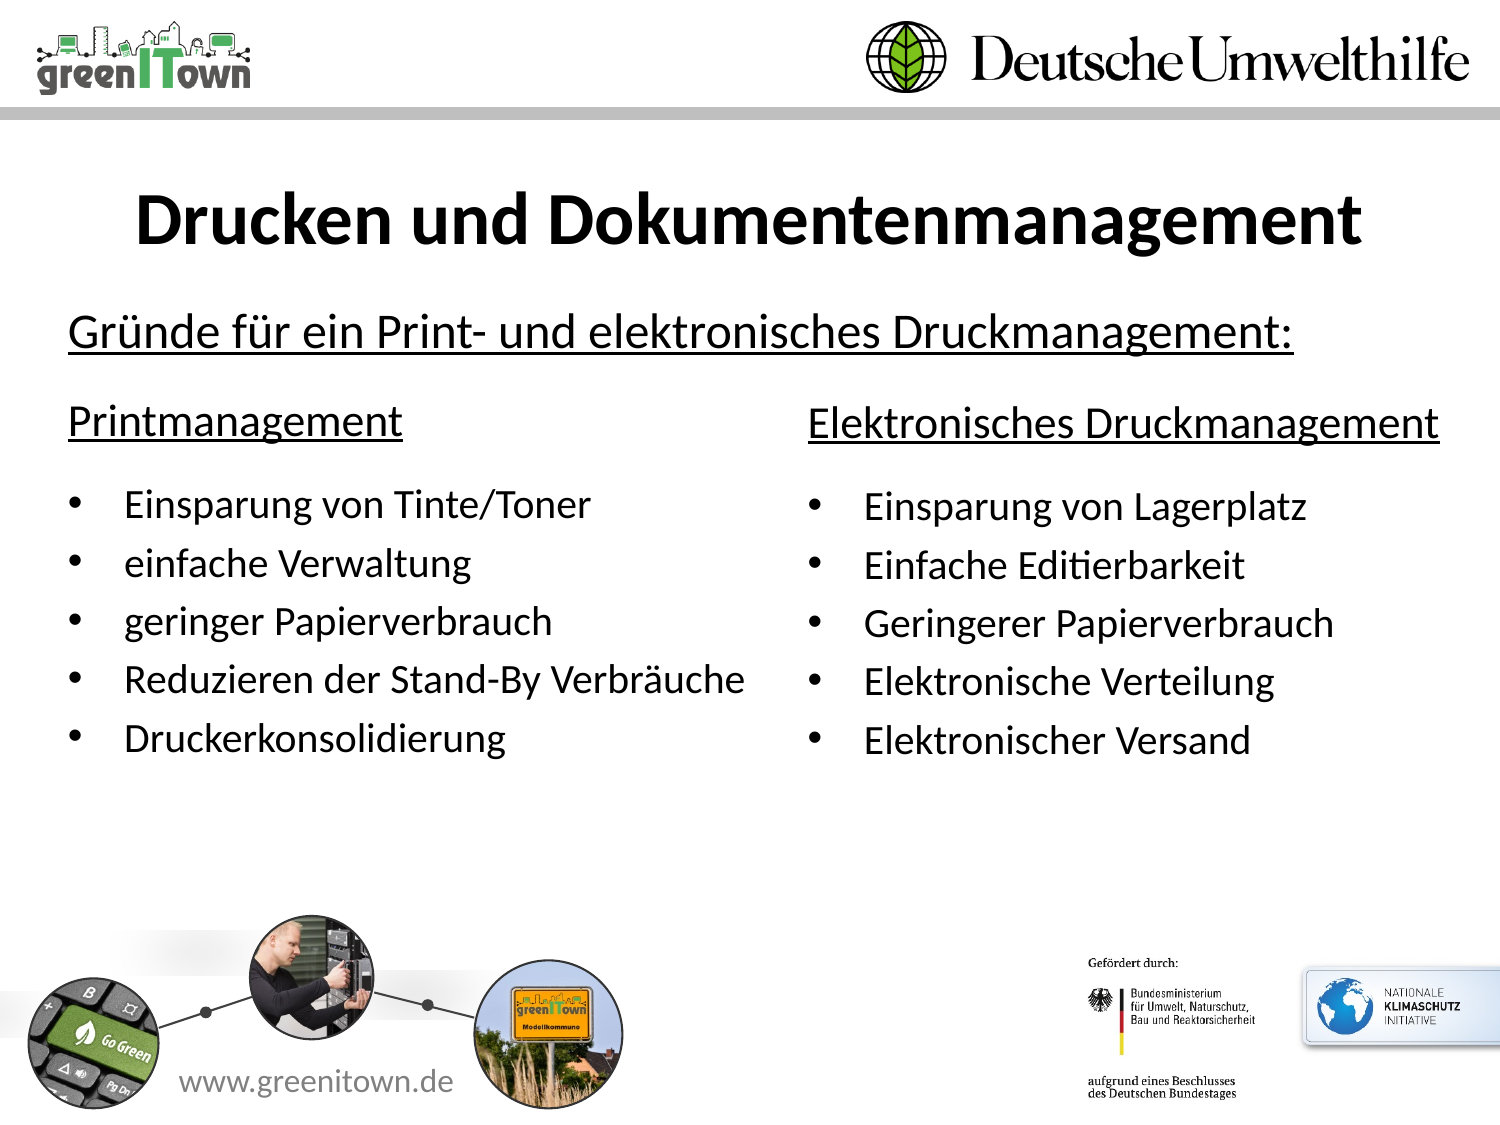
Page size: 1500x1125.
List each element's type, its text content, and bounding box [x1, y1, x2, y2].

picture [866, 21, 1469, 93]
list Gründe für ein Print- und elektronisches Druckmanagement: Printmanagement elektronisches Druckmanagement Einsparung von Tinte/Toner Einsparung von Lagerplatz einfache Verwaltung - einfache Editierbarkeit geringer Papierverbrauch - geringerer Papierverbrauch Reduzieren der Stand-By Verbräuche - elektronische Verteilung Druckerkonsolidierung - elektronischer Versand [53, 290, 1500, 894]
picture [252, 918, 372, 1038]
picture [37, 21, 250, 95]
text_box Elektronisches Druckmanagement Einsparung von Lagerplatz Einfache Editierbarkeit Geringerer Papierverbrauch Elektronische Verteilung Elektronischer Versand [792, 385, 1455, 770]
title Drucken und Dokumentenmanagement [75, 162, 1425, 290]
picture [476, 962, 621, 1107]
picture [1033, 936, 1500, 1119]
picture [30, 980, 157, 1107]
